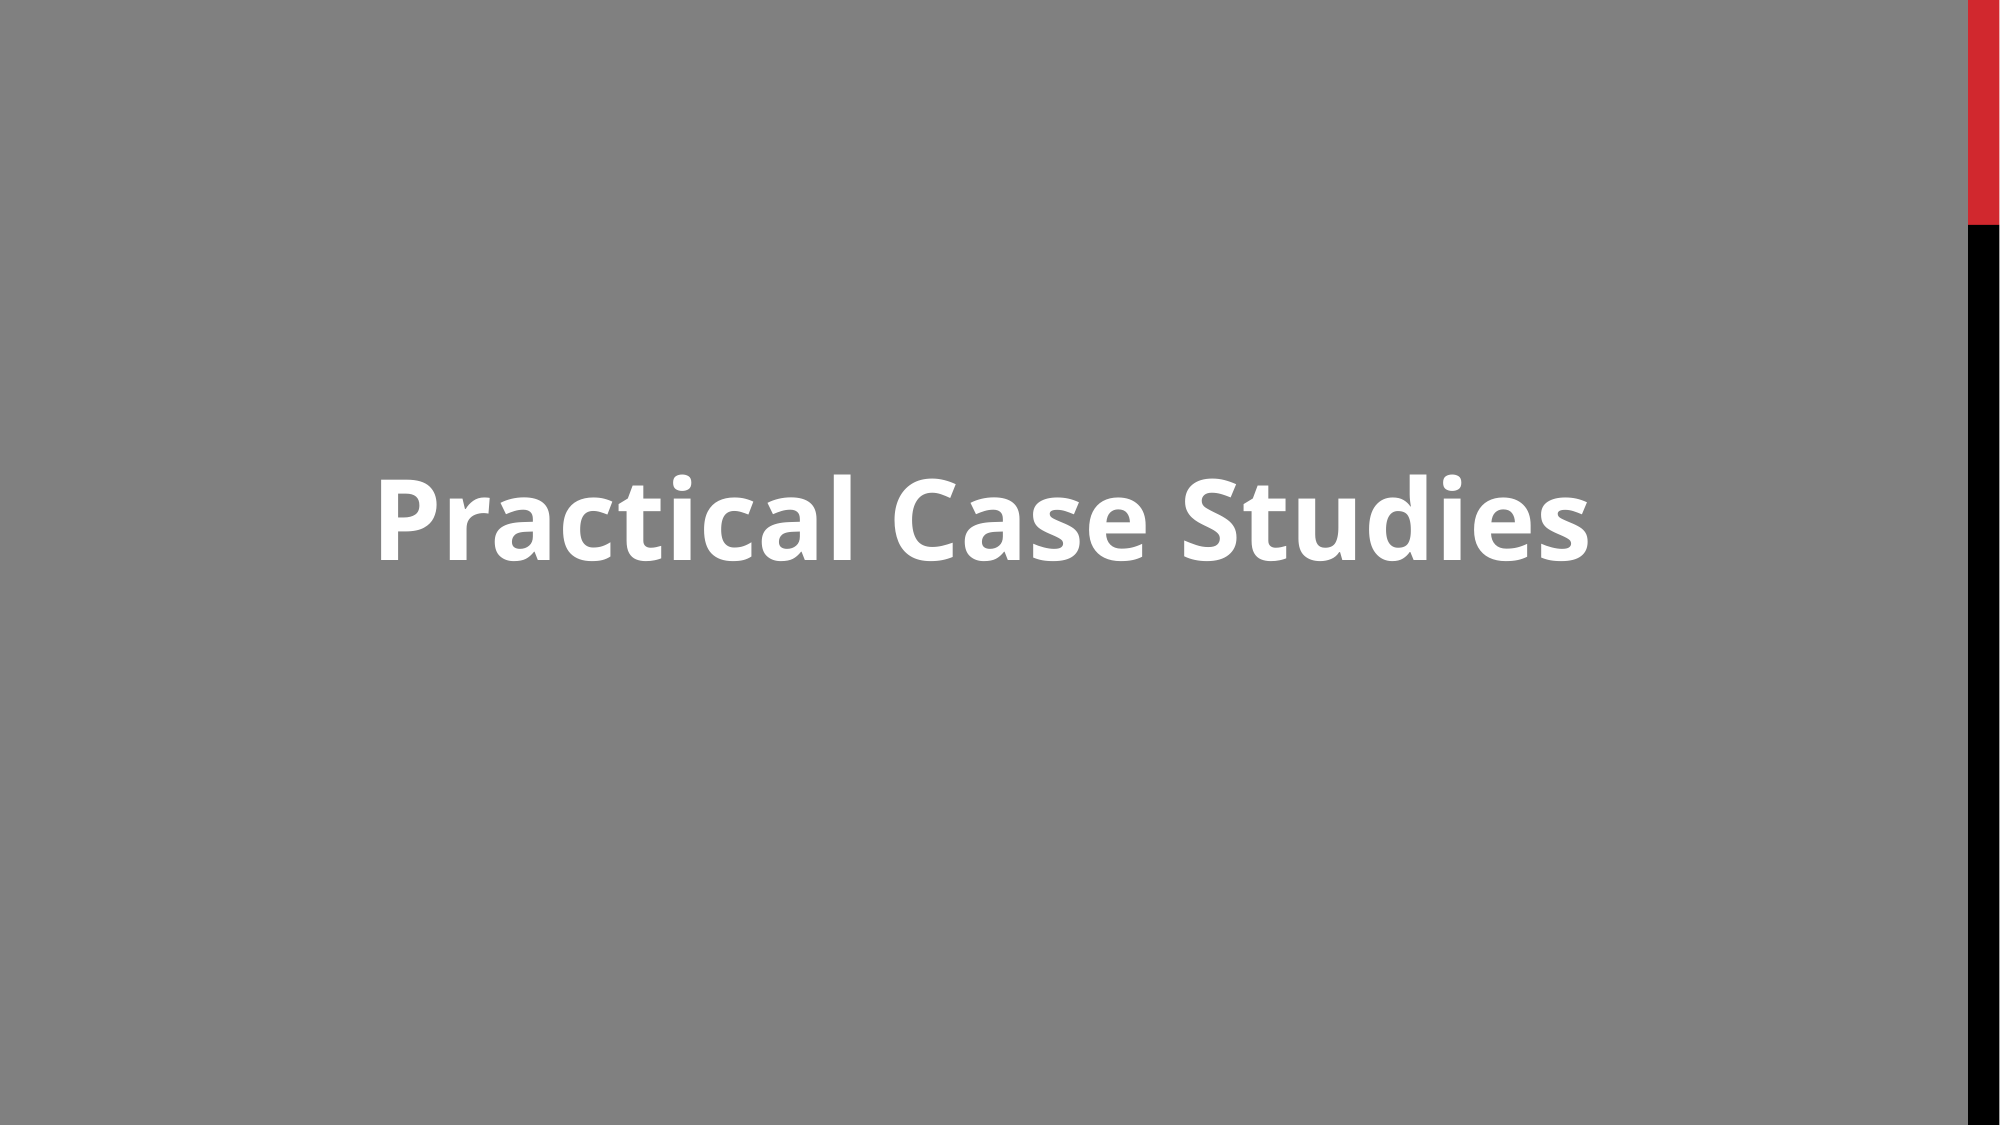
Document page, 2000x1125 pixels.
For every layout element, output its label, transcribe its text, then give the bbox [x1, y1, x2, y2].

text_box Practical Case Studies [137, 440, 1827, 590]
